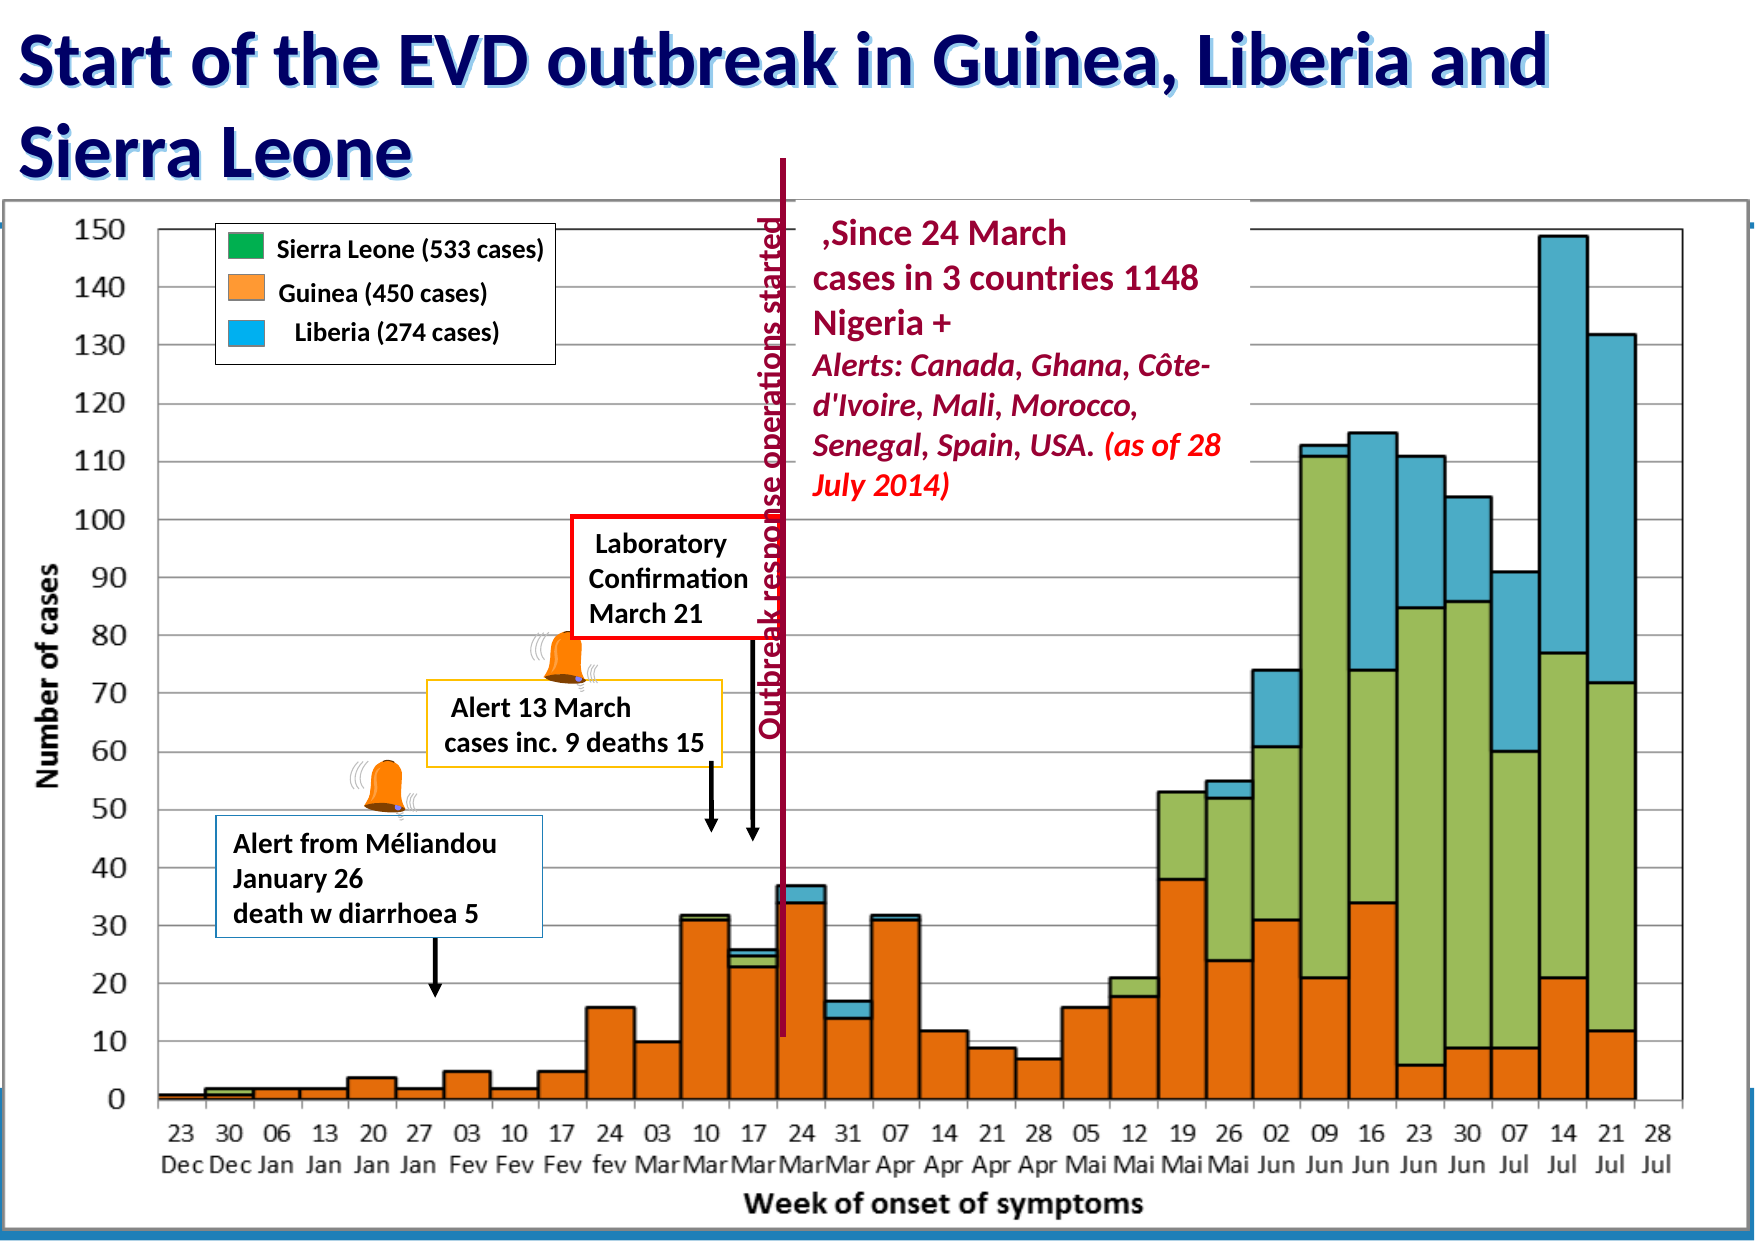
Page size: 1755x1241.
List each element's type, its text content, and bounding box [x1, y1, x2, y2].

picture [2, 199, 1751, 1232]
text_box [345, 762, 424, 816]
text_box Start of the EVD outbreak in Guinea, Liberia and Sierra Leone [1, 0, 1755, 139]
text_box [526, 634, 604, 688]
